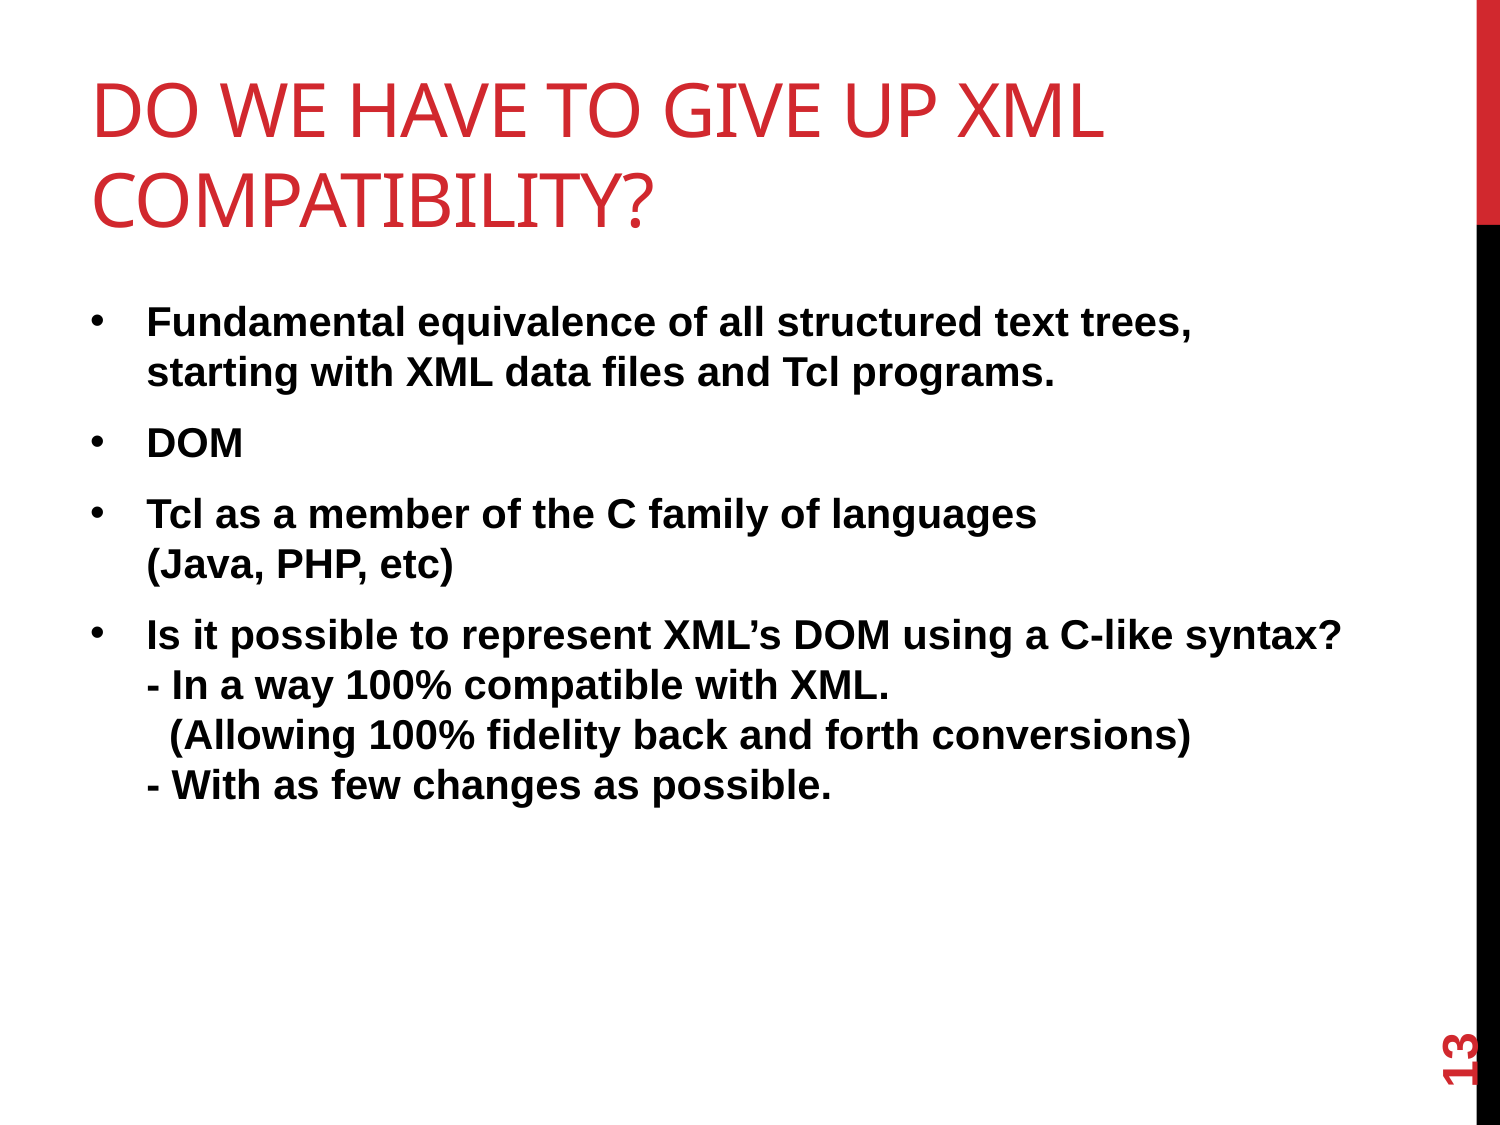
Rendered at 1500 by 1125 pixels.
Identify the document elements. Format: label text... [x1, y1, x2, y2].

slide_number 13 [1427, 887, 1488, 1104]
list Fundamental equivalence of all structured text trees, starting with XML data files and Tcl programs. DOM Tcl as a member of the C family of languages (Java, PHP, etc) Is it possible to represent XML’s DOM using a C-like syntax? - In a way 100% compatible with XML. (Allowing 100% fidelity back and forth conversions) - With as few changes as possible. [75, 287, 1375, 1005]
title Do we have to give up XML compatibility? [75, 25, 1200, 250]
